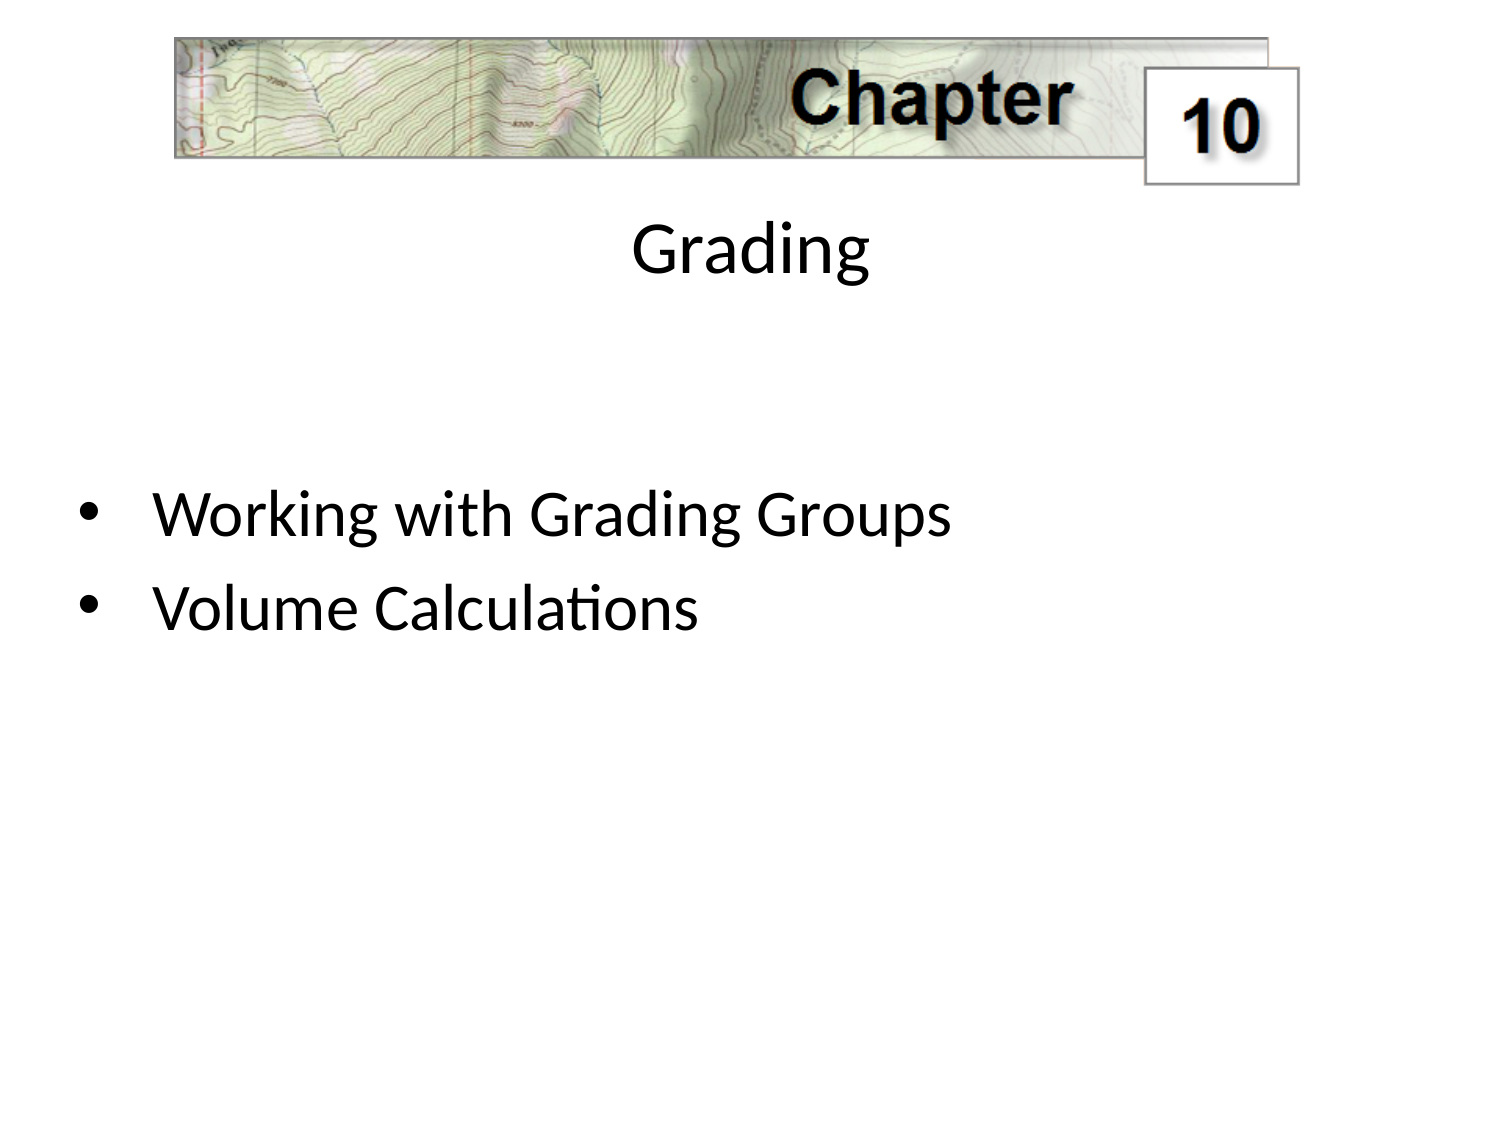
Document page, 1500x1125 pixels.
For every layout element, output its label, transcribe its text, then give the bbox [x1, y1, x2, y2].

subtitle Working with Grading Groups Volume Calculations [62, 462, 1427, 750]
picture [174, 37, 1324, 213]
title Grading [76, 187, 1427, 300]
